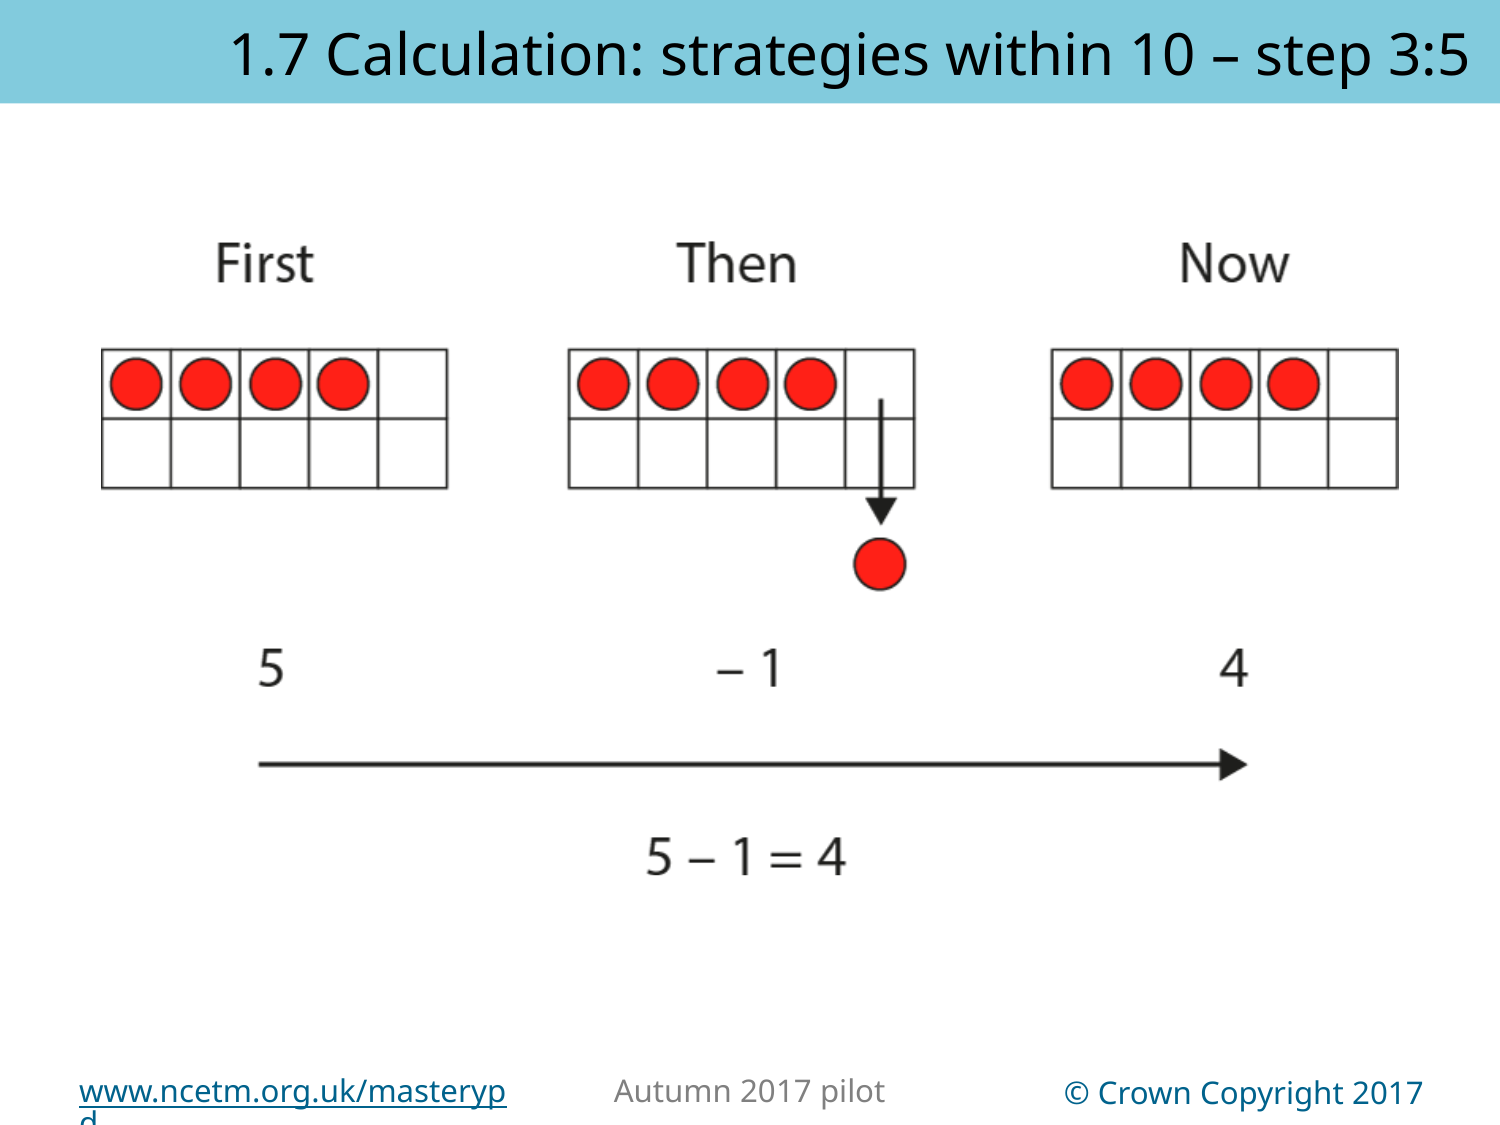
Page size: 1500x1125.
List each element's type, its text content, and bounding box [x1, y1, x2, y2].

picture [101, 235, 1399, 890]
list 1.7 Calculation: strategies within 10 – step 3:5 [0, 0, 1500, 104]
